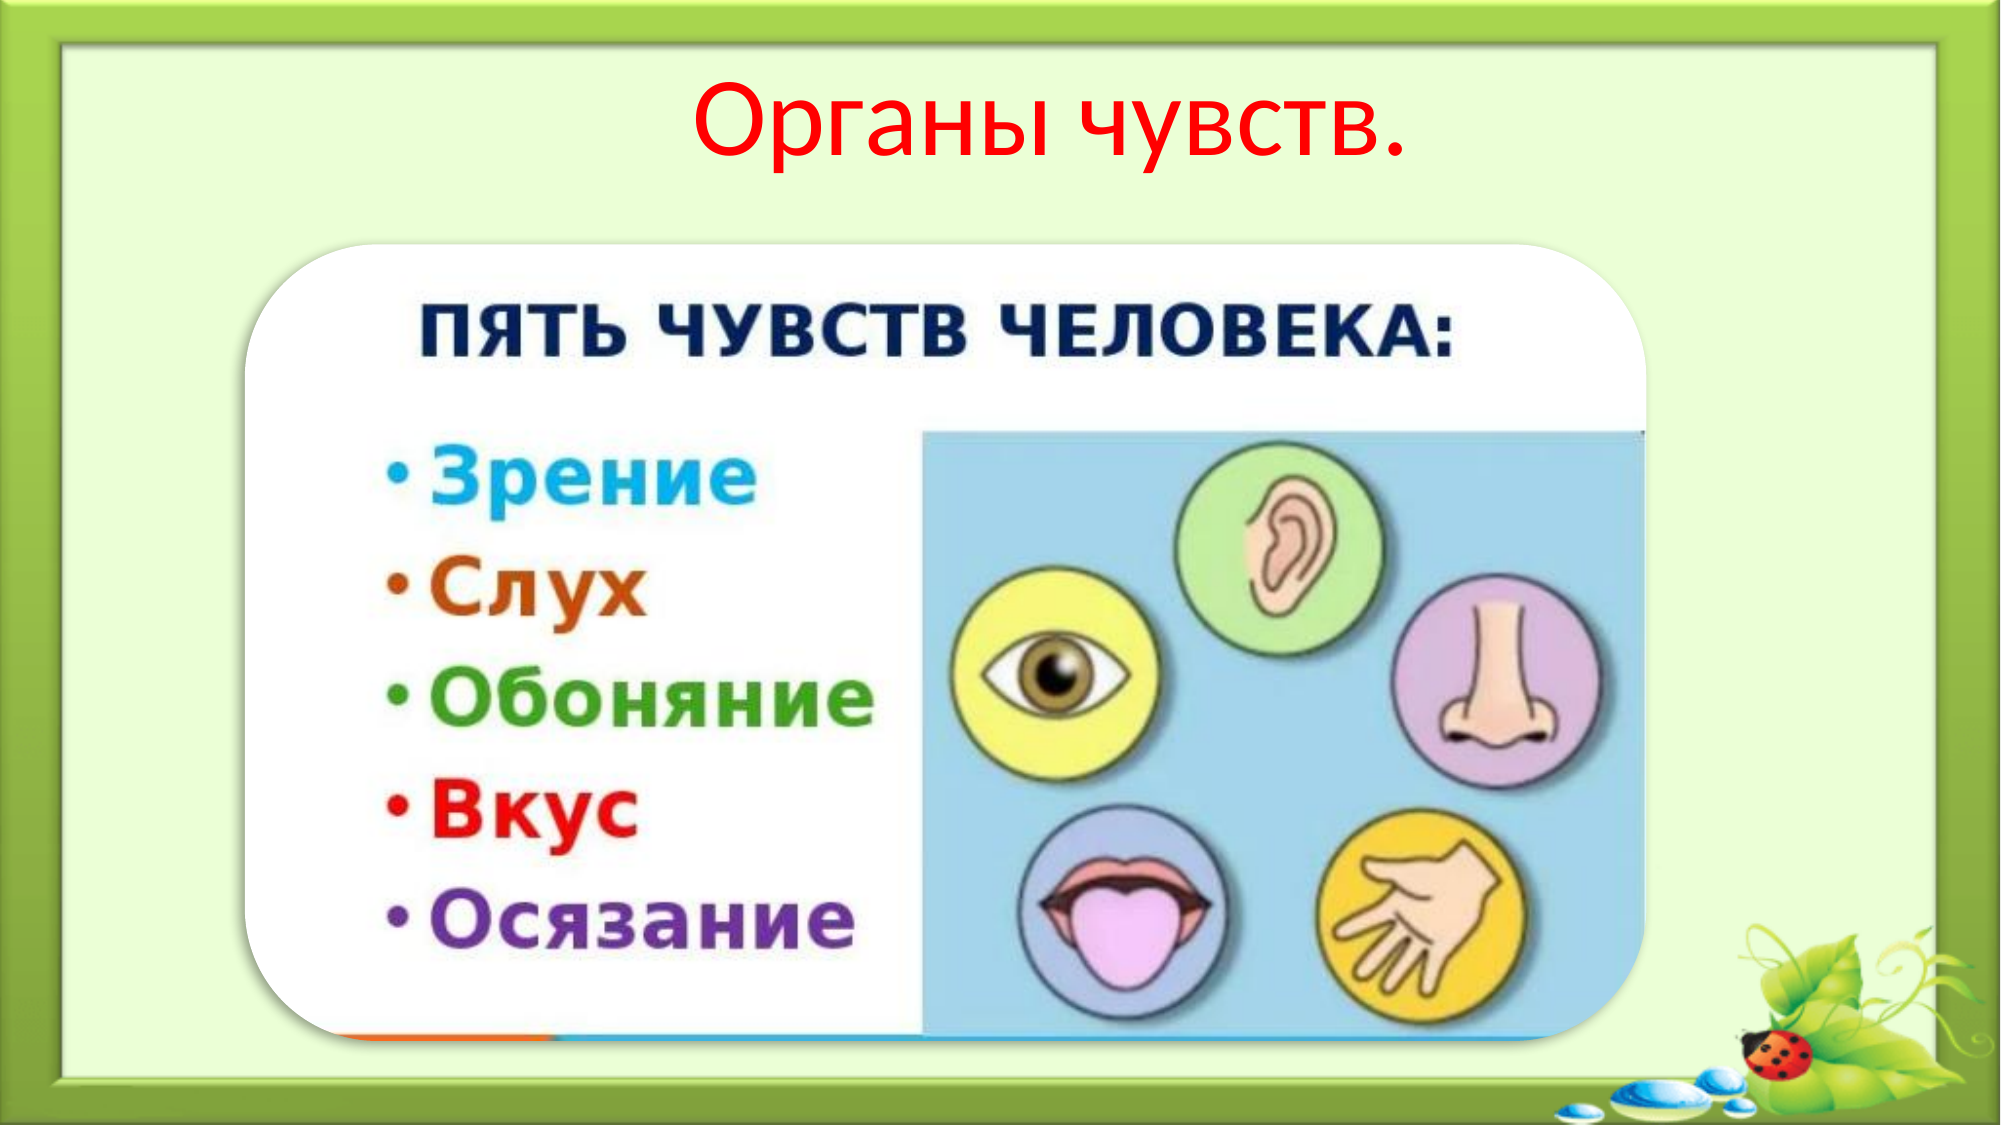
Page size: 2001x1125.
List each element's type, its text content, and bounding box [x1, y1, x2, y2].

text_box Органы чувств. [677, 35, 1426, 186]
picture [0, 0, 2001, 1125]
